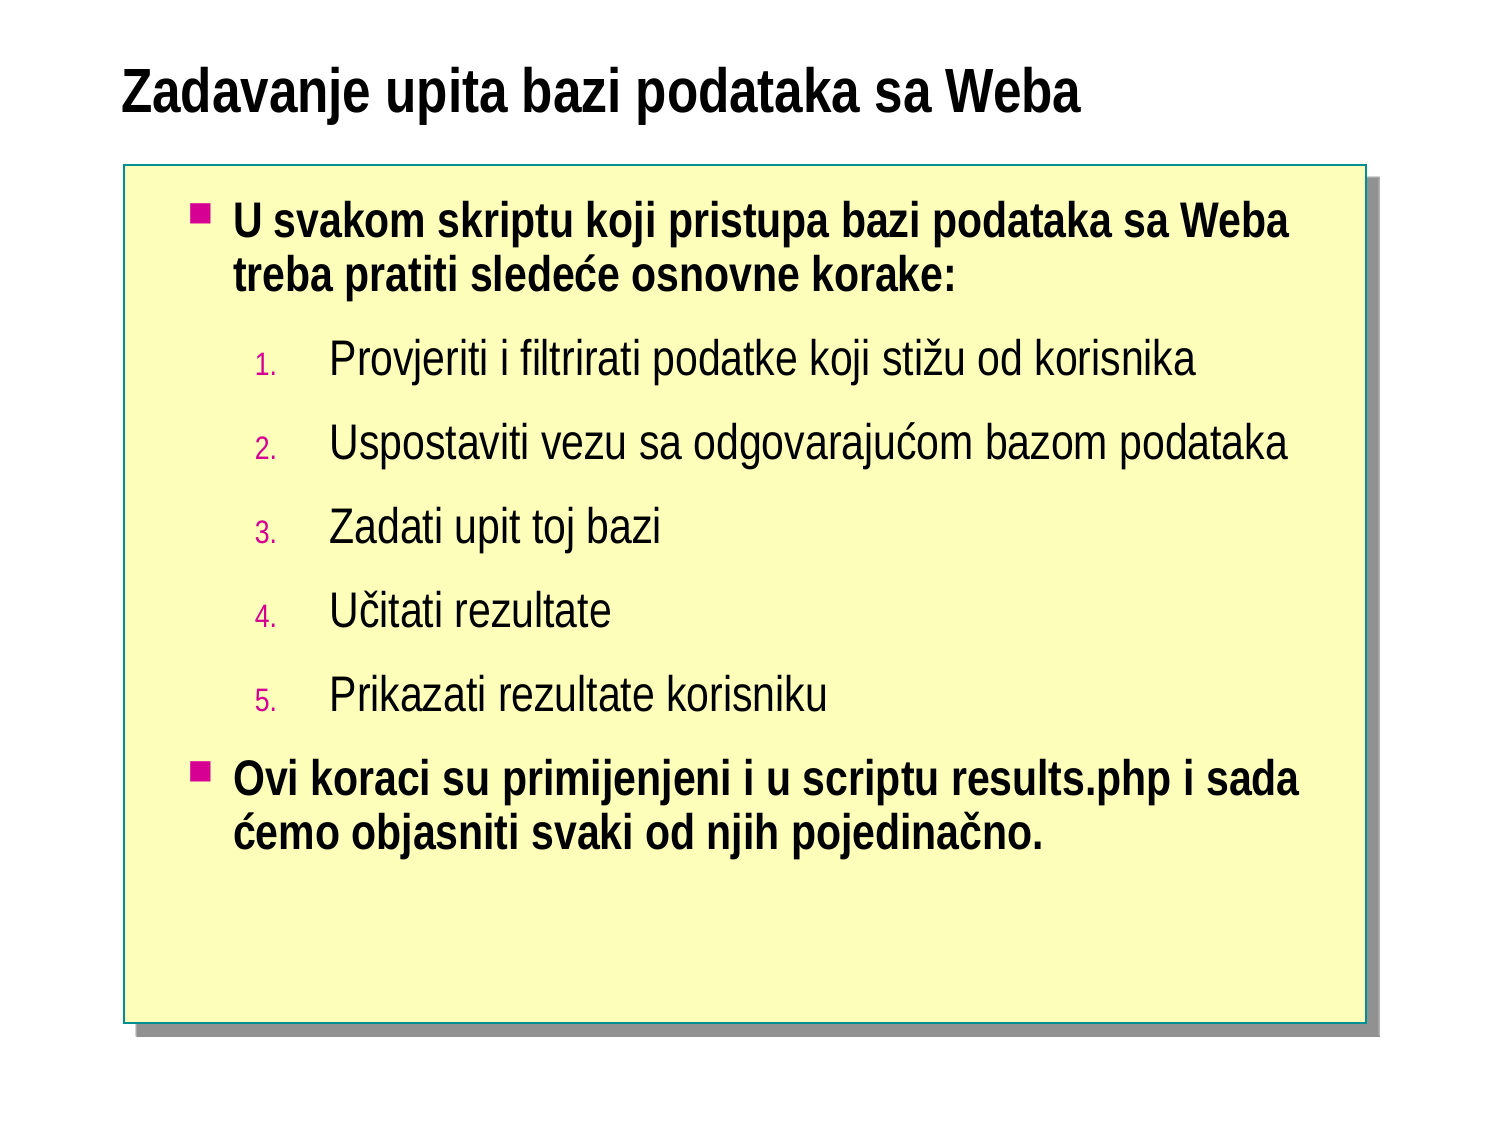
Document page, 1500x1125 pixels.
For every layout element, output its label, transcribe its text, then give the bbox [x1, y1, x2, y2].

list U svakom skriptu koji pristupa bazi podataka sa Weba treba pratiti sledeće osnovne korake: Provjeriti i filtrirati podatke koji stižu od korisnika Uspostaviti vezu sa odgovarajućom bazom podataka Zadati upit toj bazi Učitati rezultate Prikazati rezultate korisniku Ovi koraci su primijenjeni i u scriptu results.php i sada ćemo objasniti svaki od njih pojedinačno. [172, 186, 1353, 1008]
title Zadavanje upita bazi podataka sa Weba [106, 25, 1450, 164]
